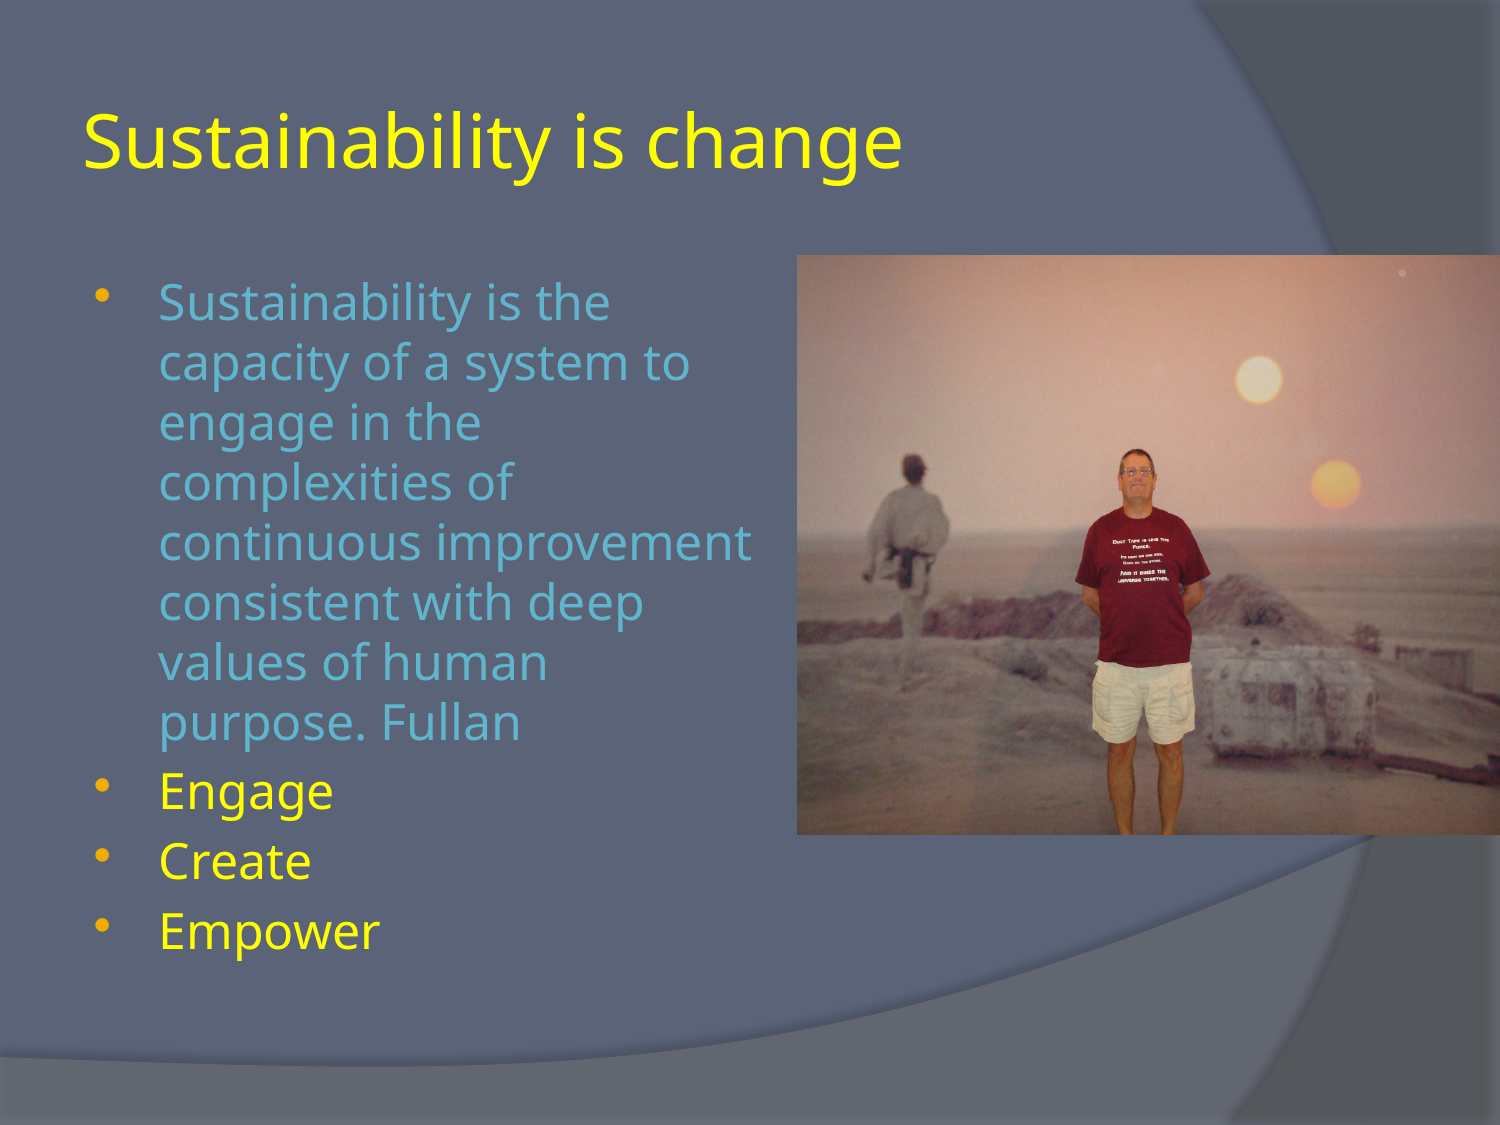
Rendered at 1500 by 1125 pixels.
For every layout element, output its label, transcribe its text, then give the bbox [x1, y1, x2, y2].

title Sustainability is change [75, 45, 1300, 233]
list Sustainability is the capacity of a system to engage in the complexities of continuous improvement consistent with deep values of human purpose. Fullan Engage Create Empower [75, 262, 786, 1005]
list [796, 255, 1500, 835]
